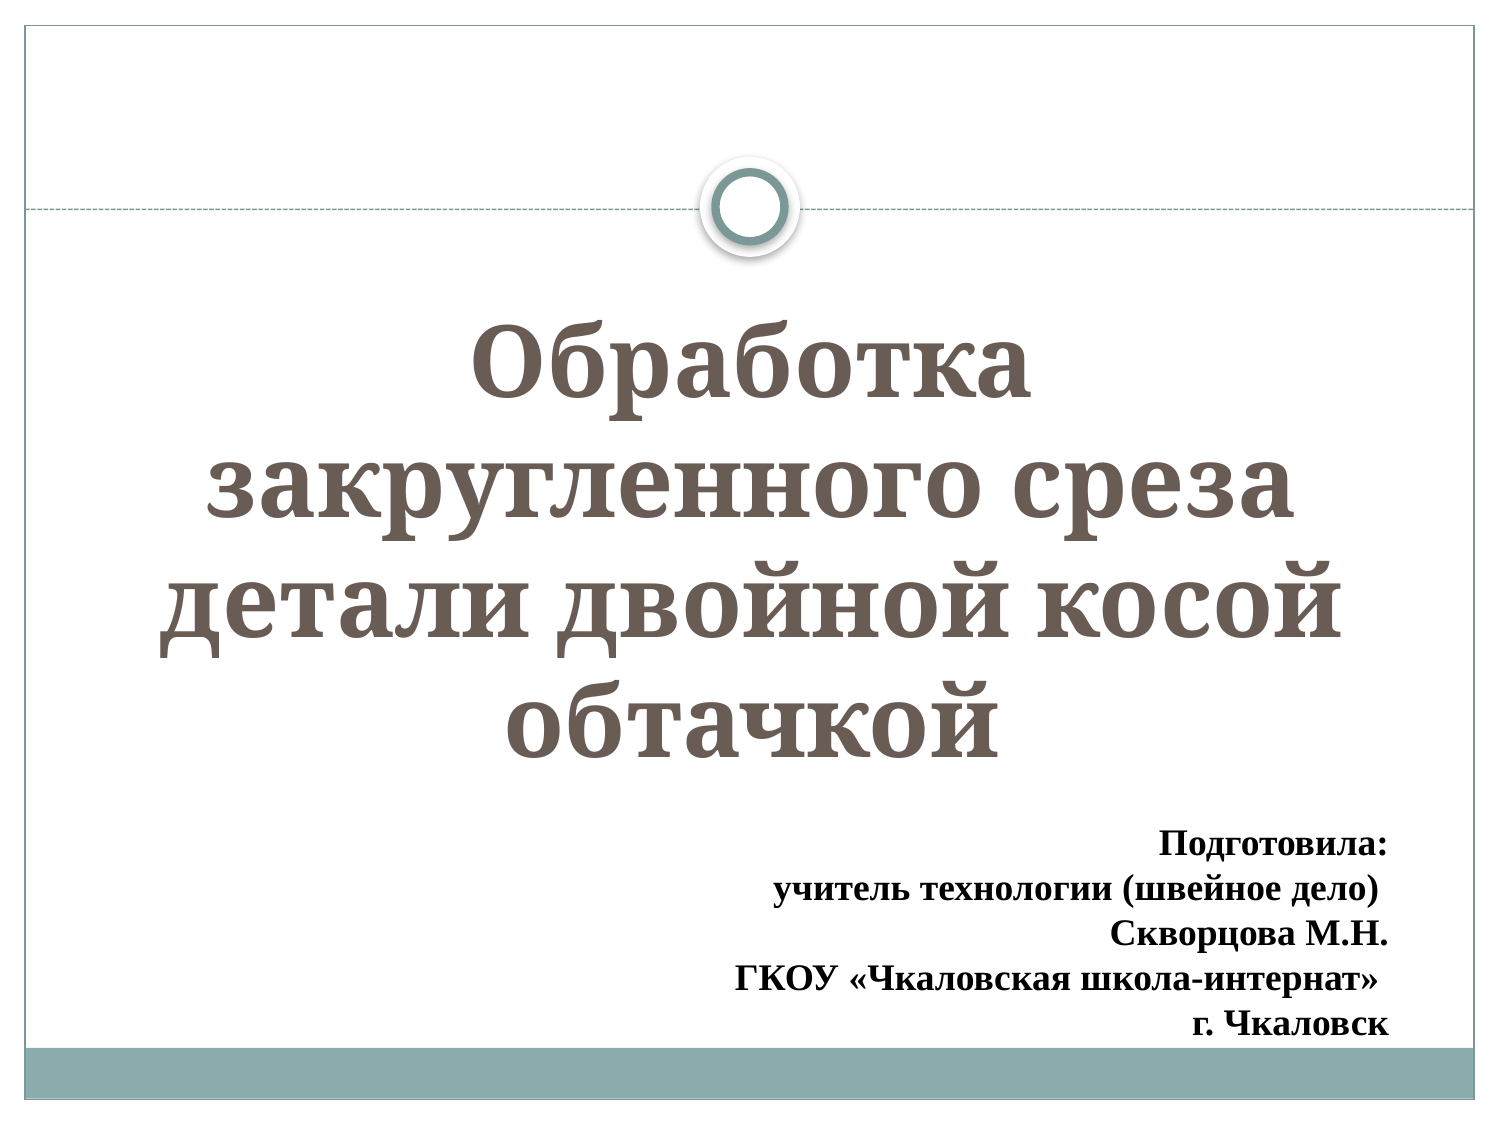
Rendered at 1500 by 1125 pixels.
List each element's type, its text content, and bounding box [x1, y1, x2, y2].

text_box Подготовила: учитель технологии (швейное дело) Скворцова М.Н. ГКОУ «Чкаловская школа-интернат» г. Чкаловск [442, 810, 1404, 1051]
title Обработка закругленного среза детали двойной косой обтачкой [76, 290, 1427, 785]
